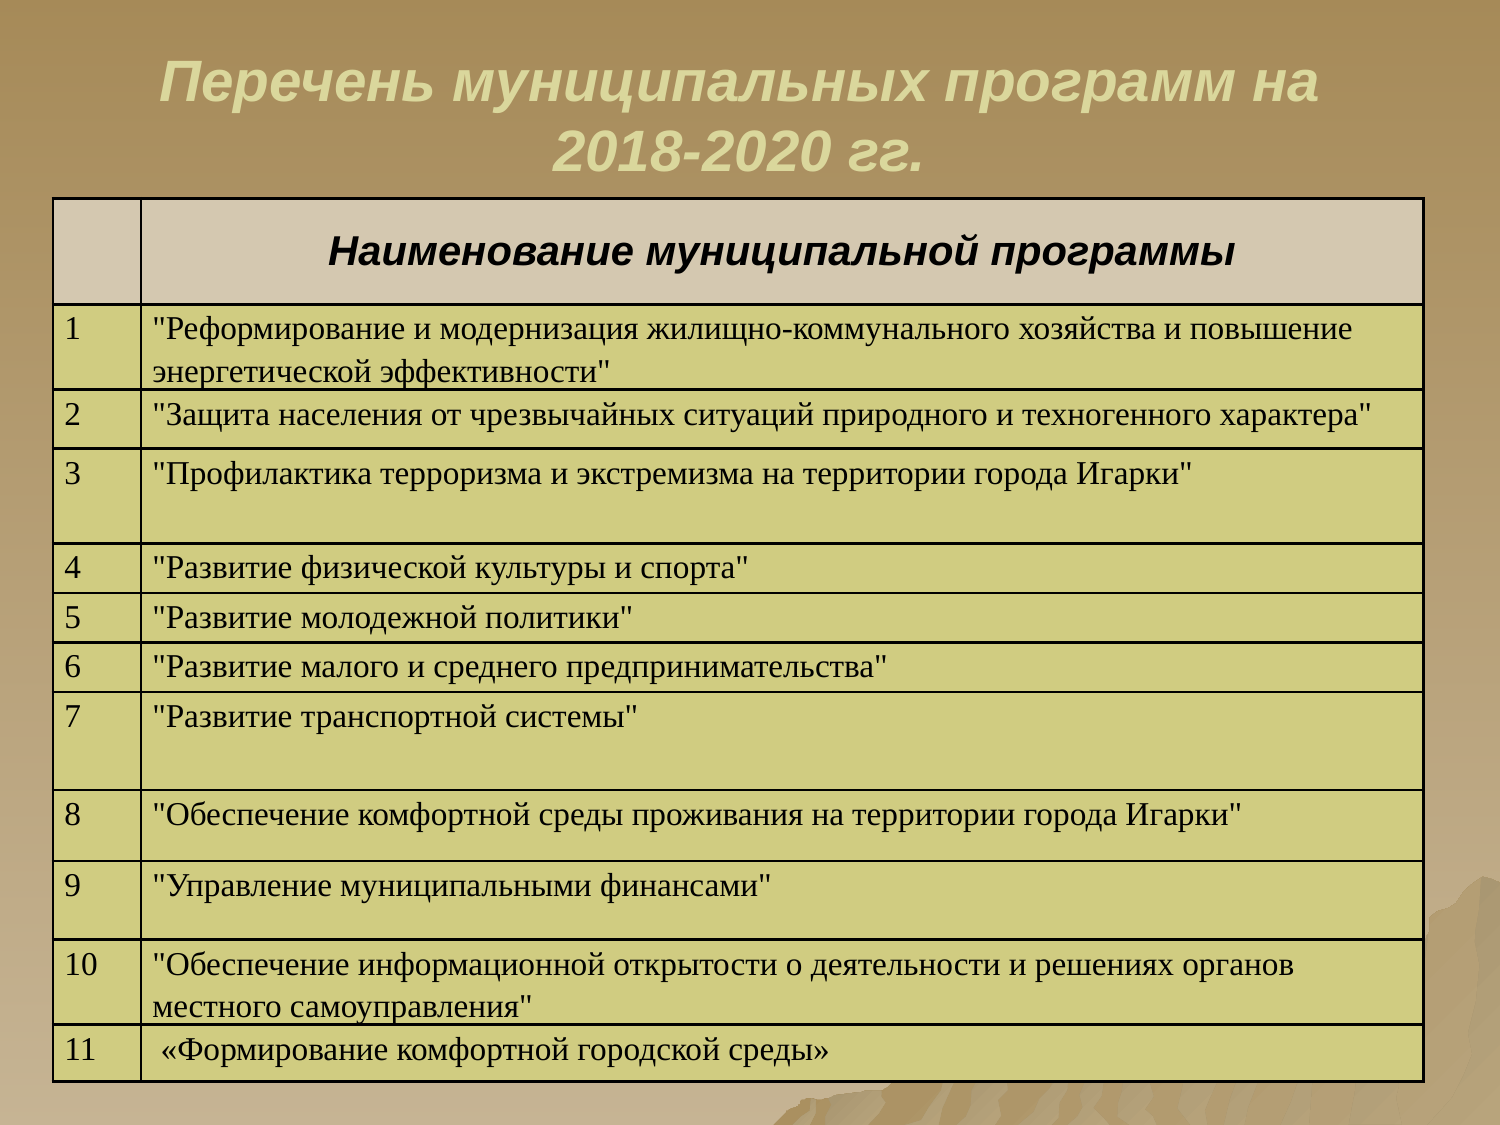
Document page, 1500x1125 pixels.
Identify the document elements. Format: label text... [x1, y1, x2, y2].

table_cell "Защита населения от чрезвычайных ситуаций природного и техногенного характера" [142, 391, 1422, 447]
table_cell "Реформирование и модернизация жилищно-коммунального хозяйства и повышение энергетической эффективности" [142, 306, 1422, 388]
table_cell "Развитие малого и среднего предпринимательства" [142, 644, 1422, 691]
table_cell 1 [54, 306, 140, 388]
table_cell "Развитие физической культуры и спорта" [142, 545, 1422, 592]
table_cell 5 [54, 594, 140, 641]
table_cell 2 [54, 391, 140, 447]
table_cell "Развитие транспортной системы" [142, 693, 1422, 789]
table_header [54, 200, 140, 303]
table_cell "Обеспечение комфортной среды проживания на территории города Игарки" [142, 791, 1422, 860]
table_cell 4 [54, 545, 140, 592]
table_cell 8 [54, 791, 140, 860]
table_cell "Профилактика терроризма и экстремизма на территории города Игарки" [142, 450, 1422, 542]
table_cell 6 [54, 644, 140, 691]
table_cell 11 [54, 1026, 140, 1080]
table_cell 9 [54, 862, 140, 938]
table_cell 7 [54, 693, 140, 789]
table_cell «Формирование комфортной городской среды» [142, 1026, 1422, 1080]
table_cell 3 [54, 450, 140, 542]
title Перечень муниципальных программ на 2018-2020 гг. [64, 18, 1416, 207]
table_cell "Развитие молодежной политики" [142, 594, 1422, 641]
table_cell "Обеспечение информационной открытости о деятельности и решениях органов местного самоуправления" [142, 941, 1422, 1023]
table_cell 10 [54, 941, 140, 1023]
table_cell "Управление муниципальными финансами" [142, 862, 1422, 938]
table_header Наименование муниципальной программы [142, 200, 1422, 303]
